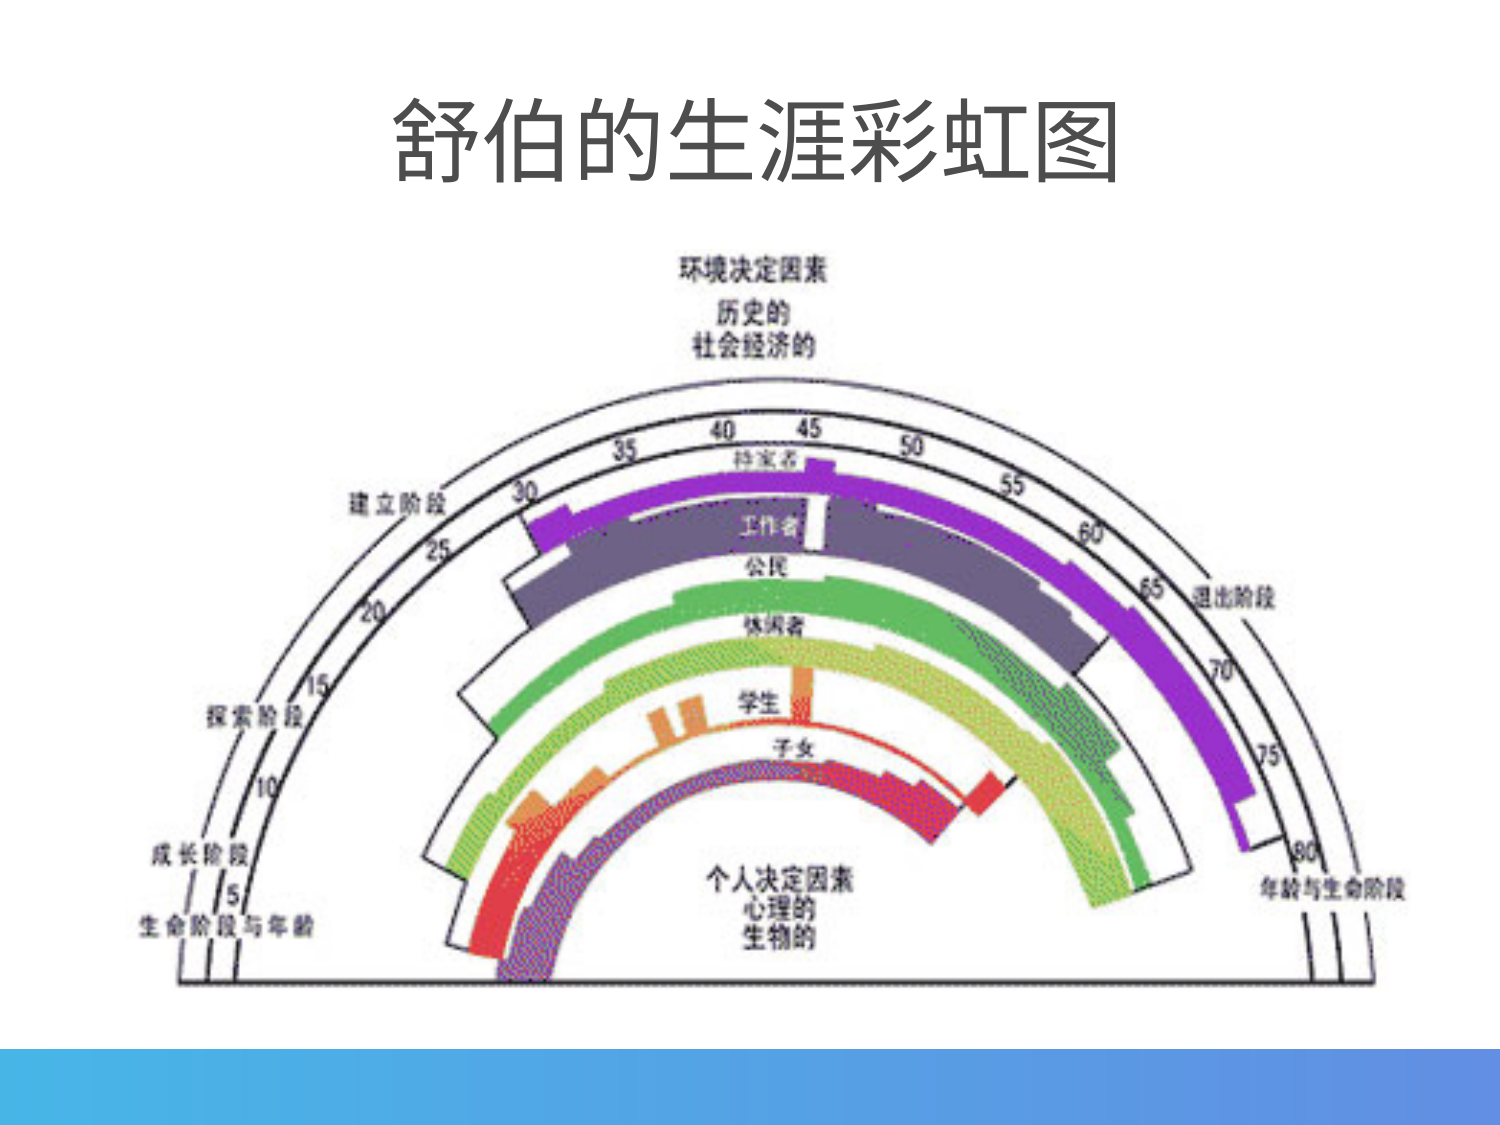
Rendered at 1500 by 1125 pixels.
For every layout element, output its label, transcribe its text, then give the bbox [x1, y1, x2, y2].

picture [124, 249, 1417, 991]
title 舒伯的生涯彩虹图 [375, 37, 1500, 255]
